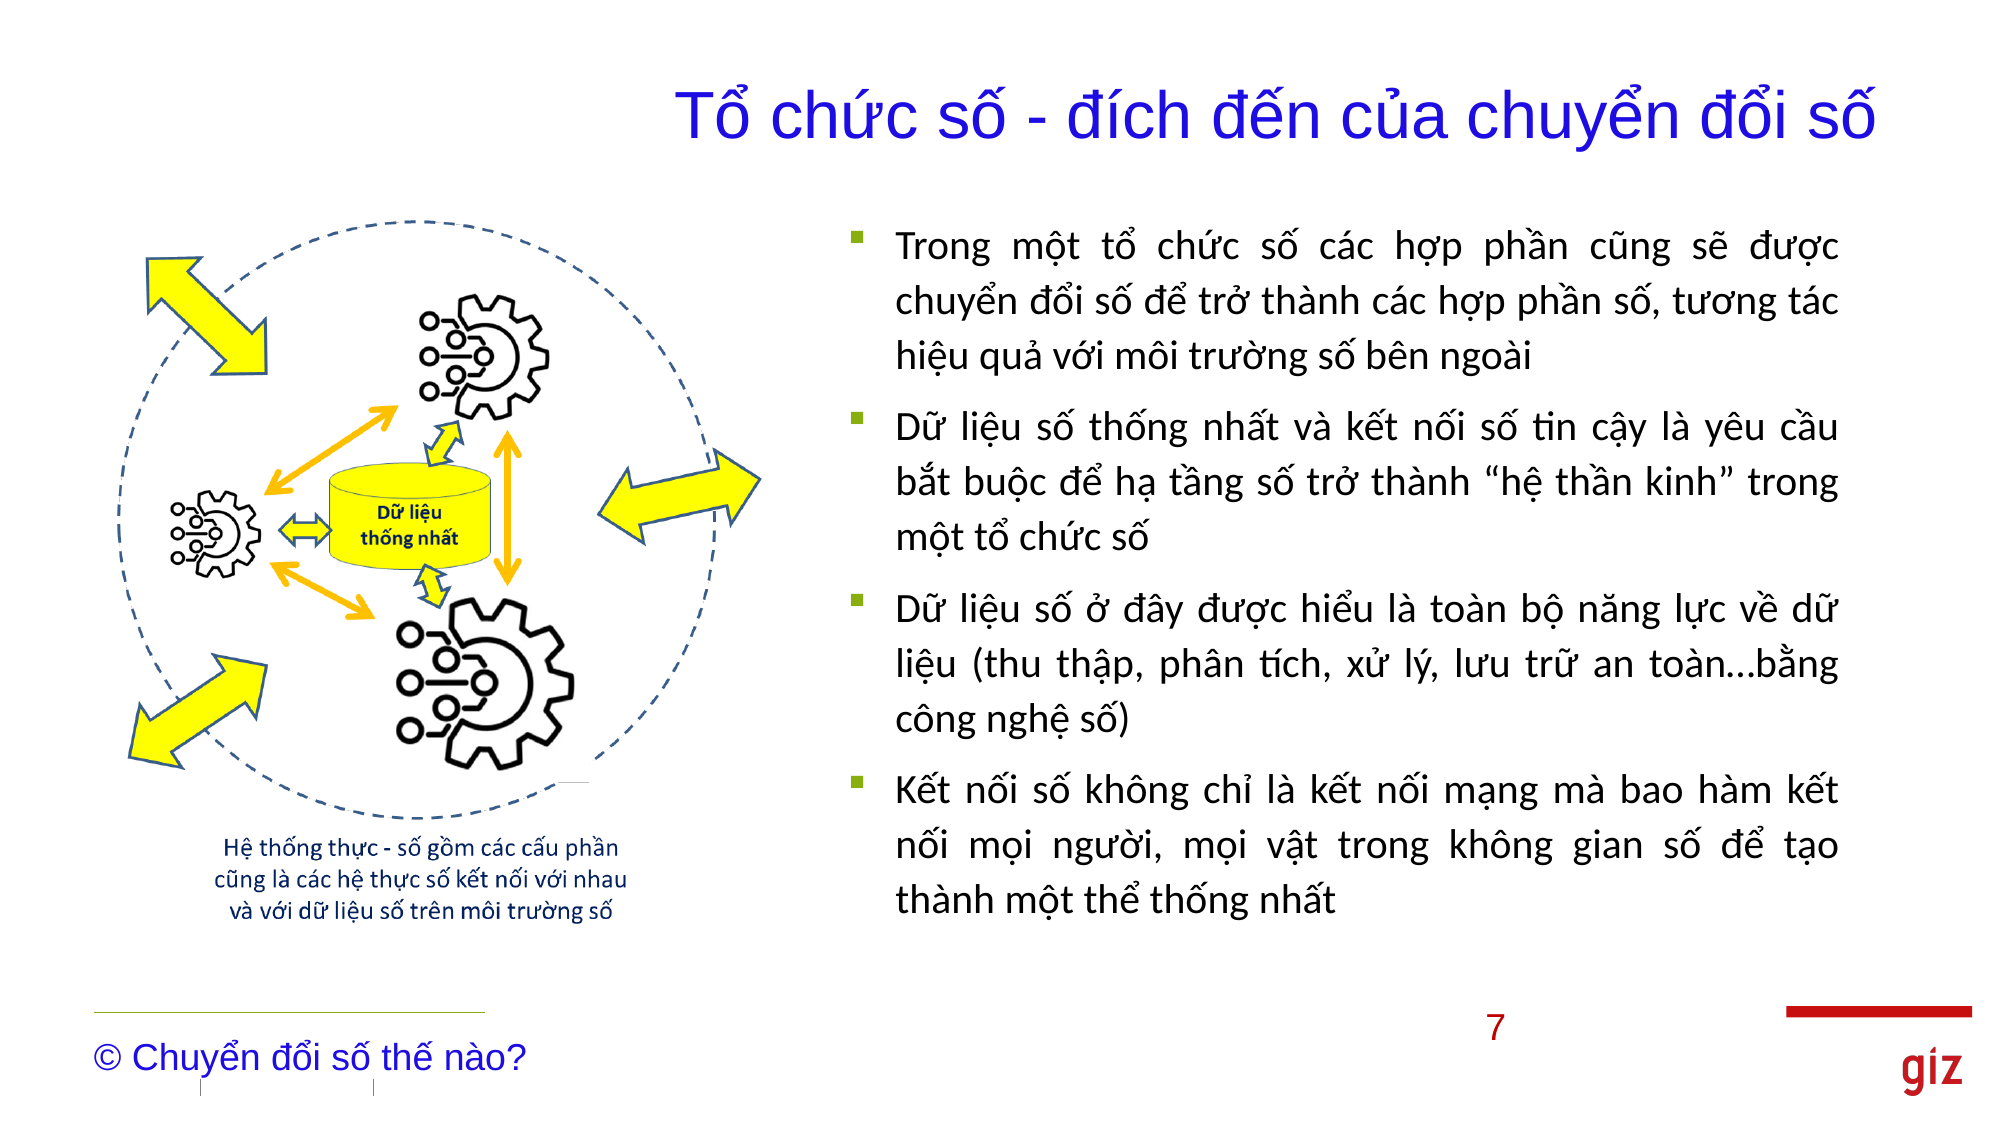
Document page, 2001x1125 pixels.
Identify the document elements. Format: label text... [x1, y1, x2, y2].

picture [117, 220, 762, 942]
title Tổ chức số - đích đến của chuyển đổi số [506, 28, 1894, 206]
picture [1901, 1045, 1969, 1098]
list Trong một tổ chức số các hợp phần cũng sẽ được chuyển đổi số để trở thành các hợp phần số, tương tác hiệu quả với môi trường số bên ngoài Dữ liệu số thống nhất và kết nối số tin cậy là yêu cầu bắt buộc để hạ tầng số trở thành “hệ thần kinh” trong một tổ chức số Dữ liệu số ở đây được hiểu là toàn bộ năng lực về dữ liệu (thu thập, phân tích, xử lý, lưu trữ an toàn…bằng công nghệ số) Kết nối số không chỉ là kết nối mạng mà bao hàm kết nối mọi người, mọi vật trong không gian số để tạo thành một thể thống nhất [832, 205, 1855, 1056]
slide_number 7 [1485, 995, 1936, 1056]
